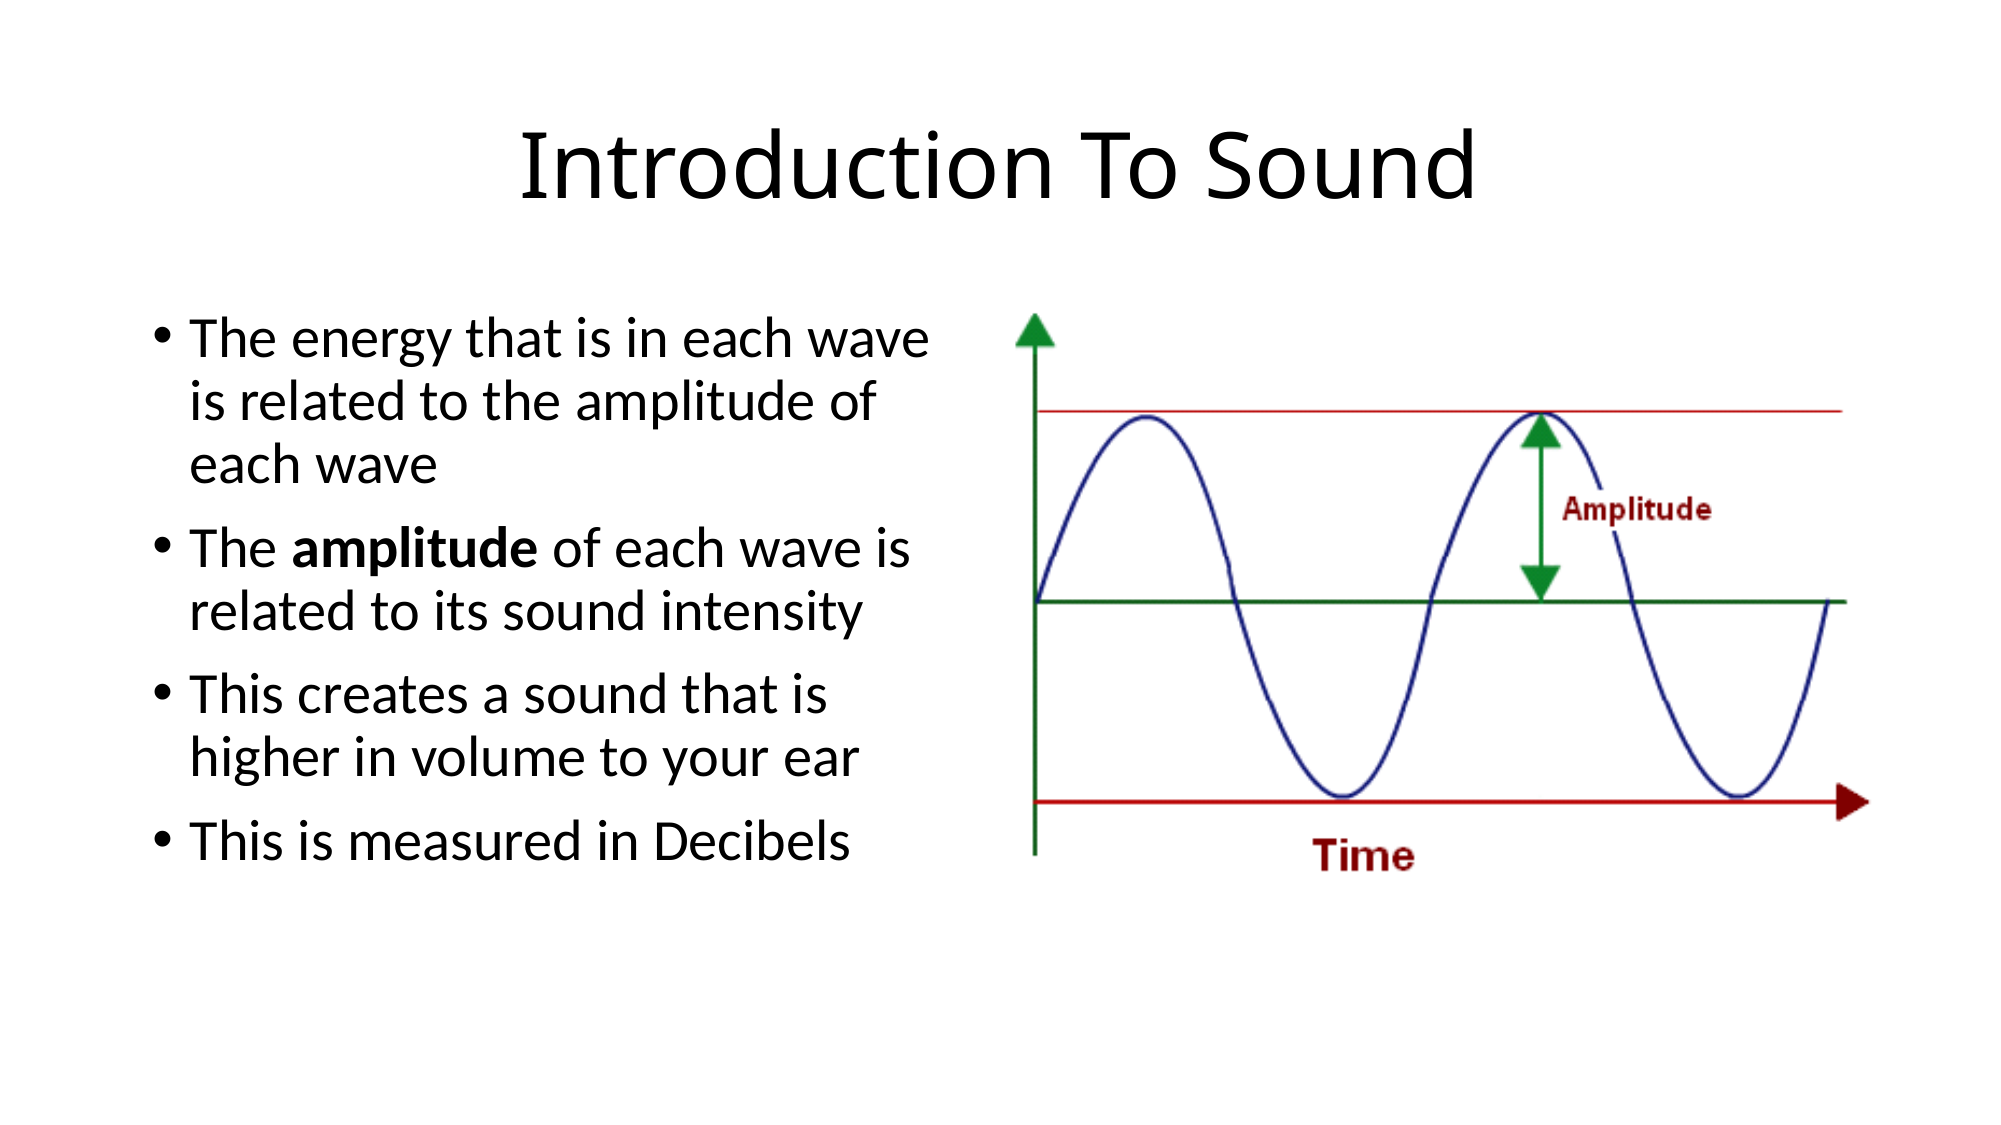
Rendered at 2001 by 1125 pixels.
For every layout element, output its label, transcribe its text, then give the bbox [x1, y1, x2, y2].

list The energy that is in each wave is related to the amplitude of each wave The amplitude of each wave is related to its sound intensity This creates a sound that is higher in volume to your ear This is measured in Decibels [137, 299, 988, 1014]
title Introduction To Sound [137, 59, 1863, 278]
picture [999, 299, 1882, 880]
